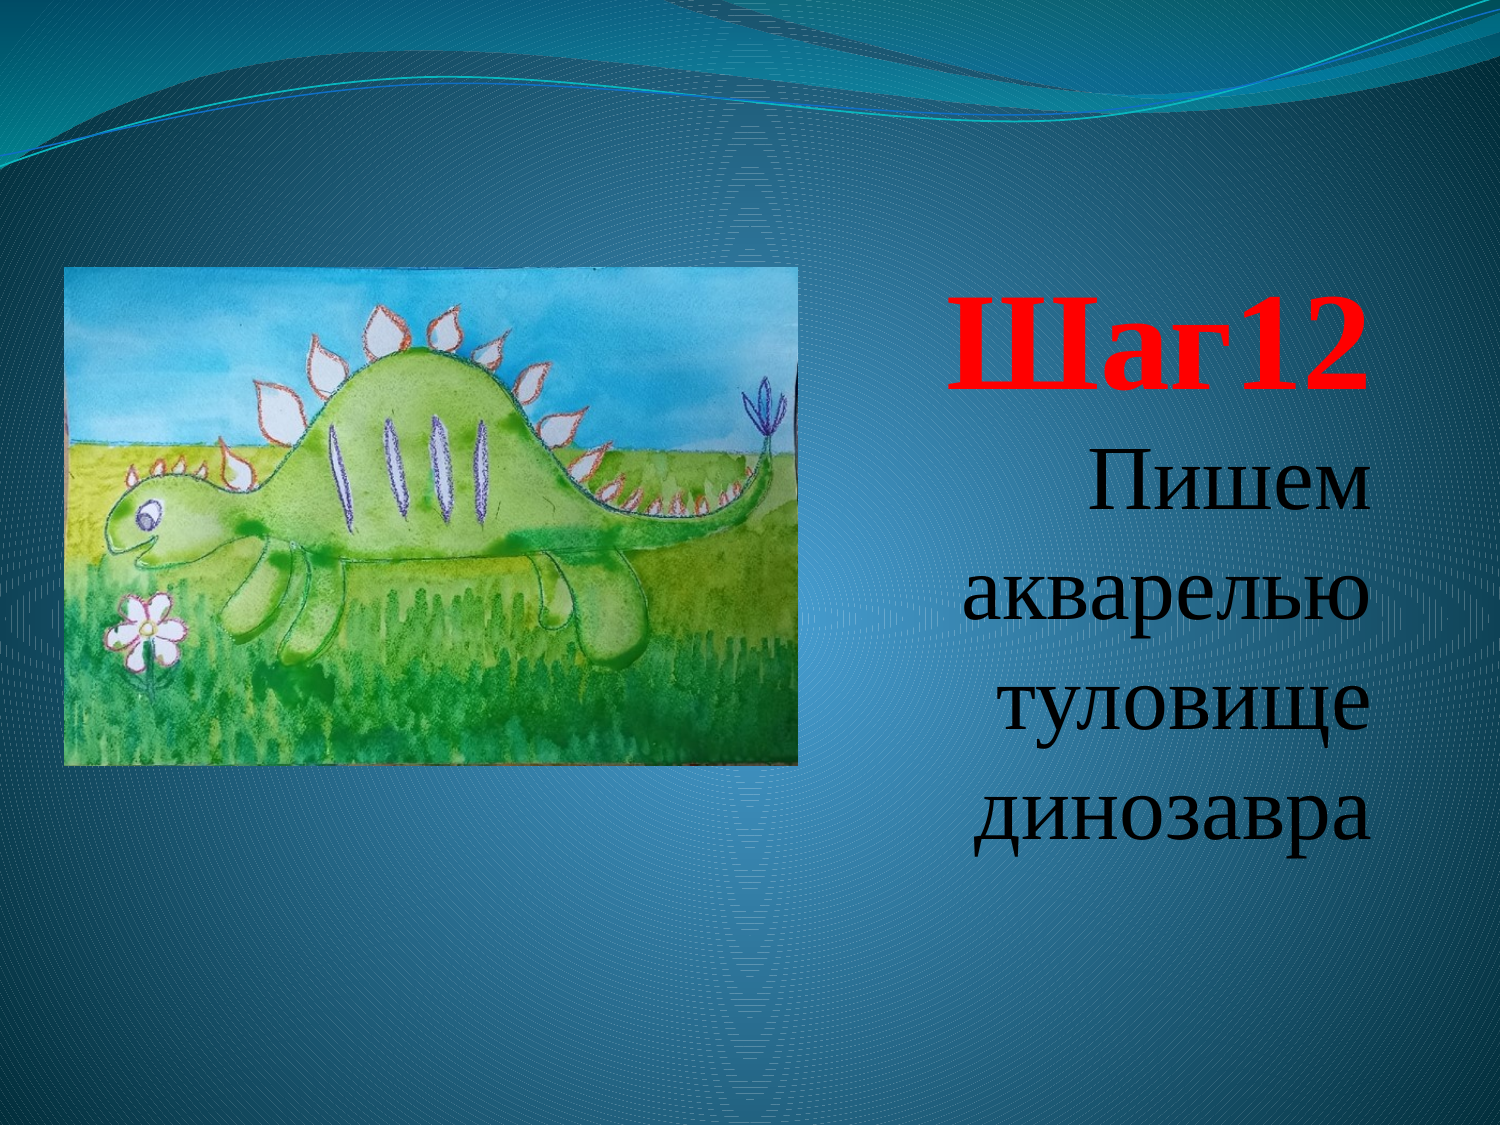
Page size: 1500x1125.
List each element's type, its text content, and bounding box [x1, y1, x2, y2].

picture [64, 266, 798, 766]
title Шаг12 Пишем акварелью туловище динозавра [844, 137, 1376, 858]
